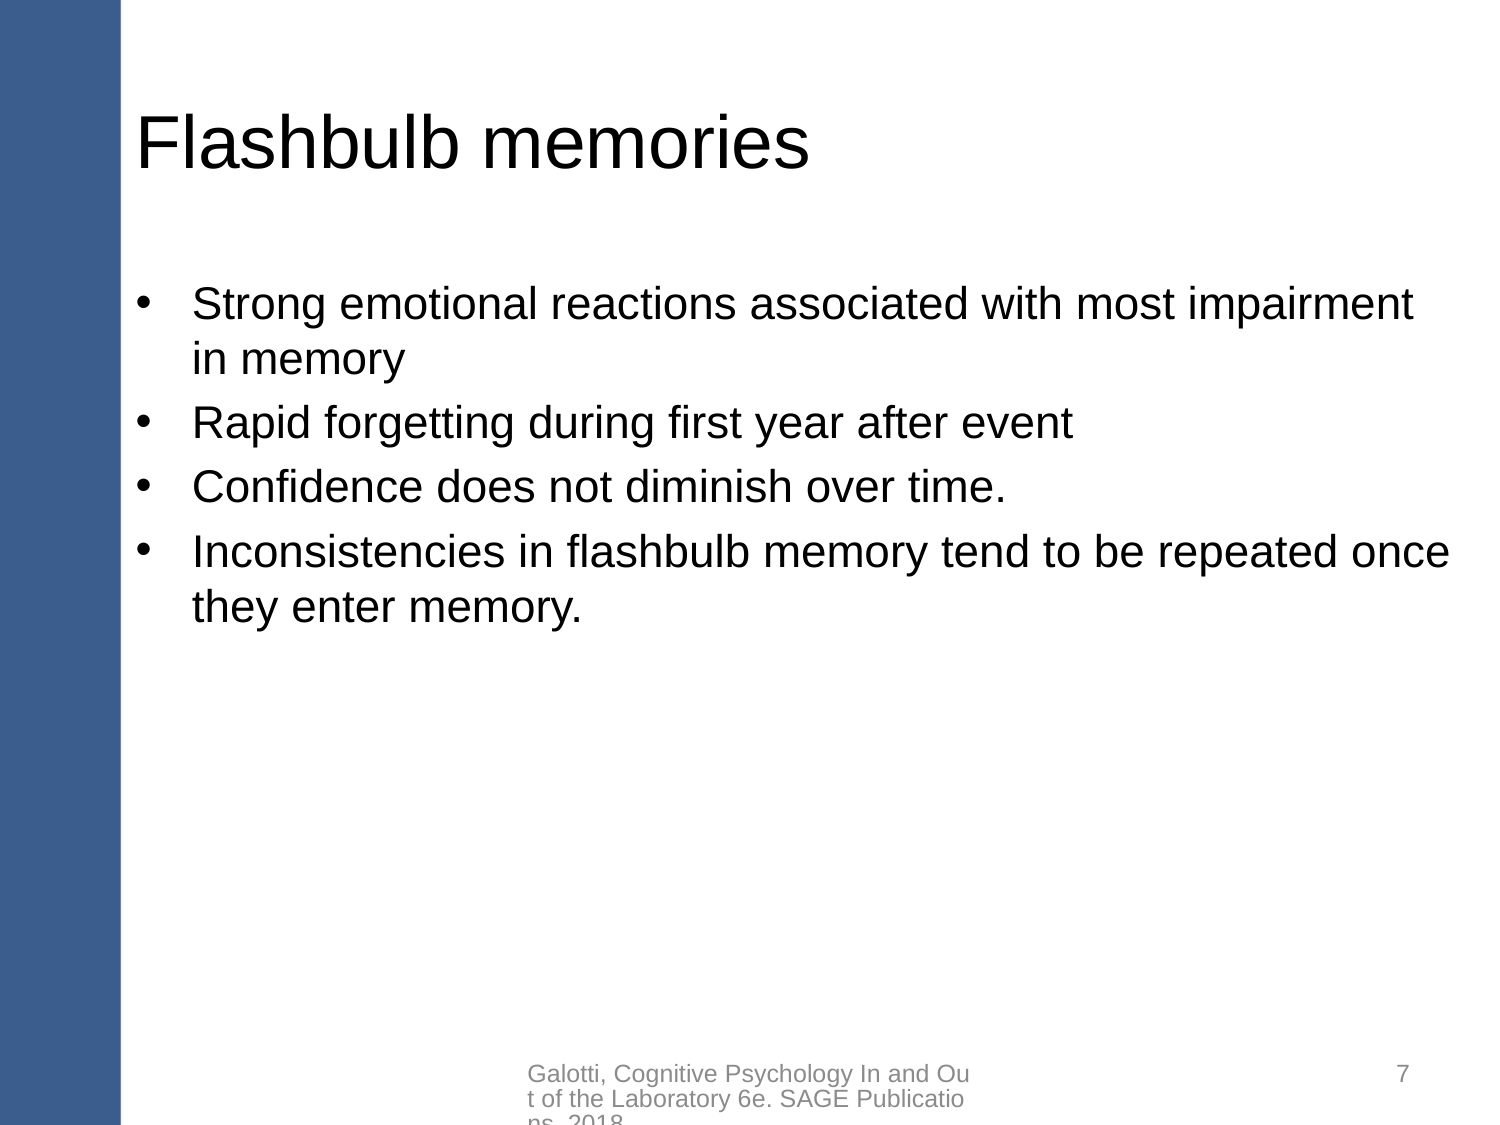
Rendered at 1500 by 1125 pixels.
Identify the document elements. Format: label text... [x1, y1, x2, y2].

footer Galotti, Cognitive Psychology In and Out of the Laboratory 6e. SAGE Publications, 2018. [512, 1042, 988, 1103]
title Flashbulb memories [120, 45, 1471, 233]
slide_number 7 [1074, 1042, 1425, 1103]
picture [0, 0, 1500, 1125]
list Strong emotional reactions associated with most impairment in memory Rapid forgetting during first year after event Confidence does not diminish over time. Inconsistencies in flashbulb memory tend to be repeated once they enter memory. [120, 266, 1471, 1009]
